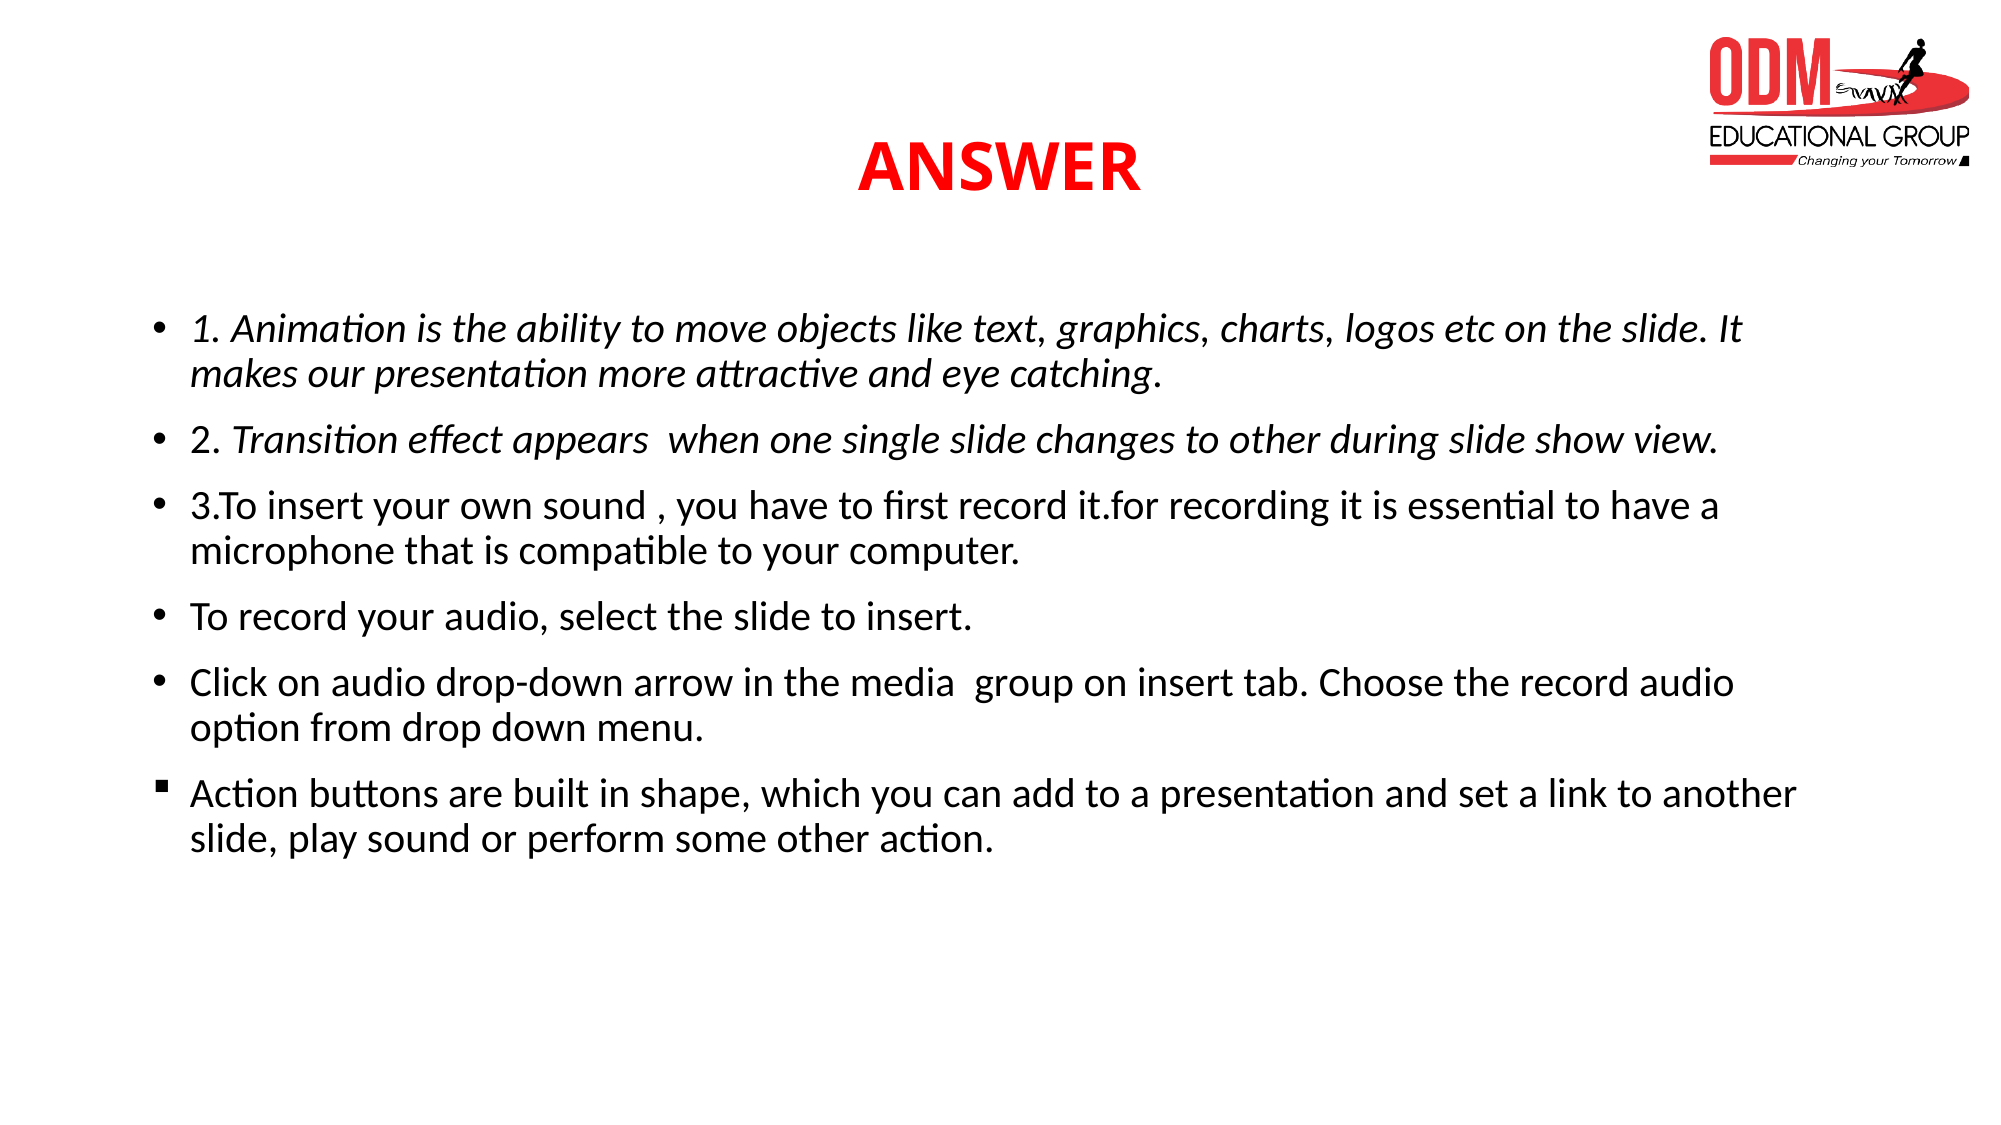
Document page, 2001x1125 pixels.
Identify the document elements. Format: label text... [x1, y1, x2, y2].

list 1. Animation is the ability to move objects like text, graphics, charts, logos etc on the slide. It makes our presentation more attractive and eye catching. 2. Transition effect appears when one single slide changes to other during slide show view. 3.To insert your own sound , you have to first record it.for recording it is essential to have a microphone that is compatible to your computer. To record your audio, select the slide to insert. Click on audio drop-down arrow in the media group on insert tab. Choose the record audio option from drop down menu. Action buttons are built in shape, which you can add to a presentation and set a link to another slide, play sound or perform some other action. [137, 299, 1863, 1014]
text_box [1710, 37, 1970, 167]
title ANSWER [137, 59, 1863, 278]
